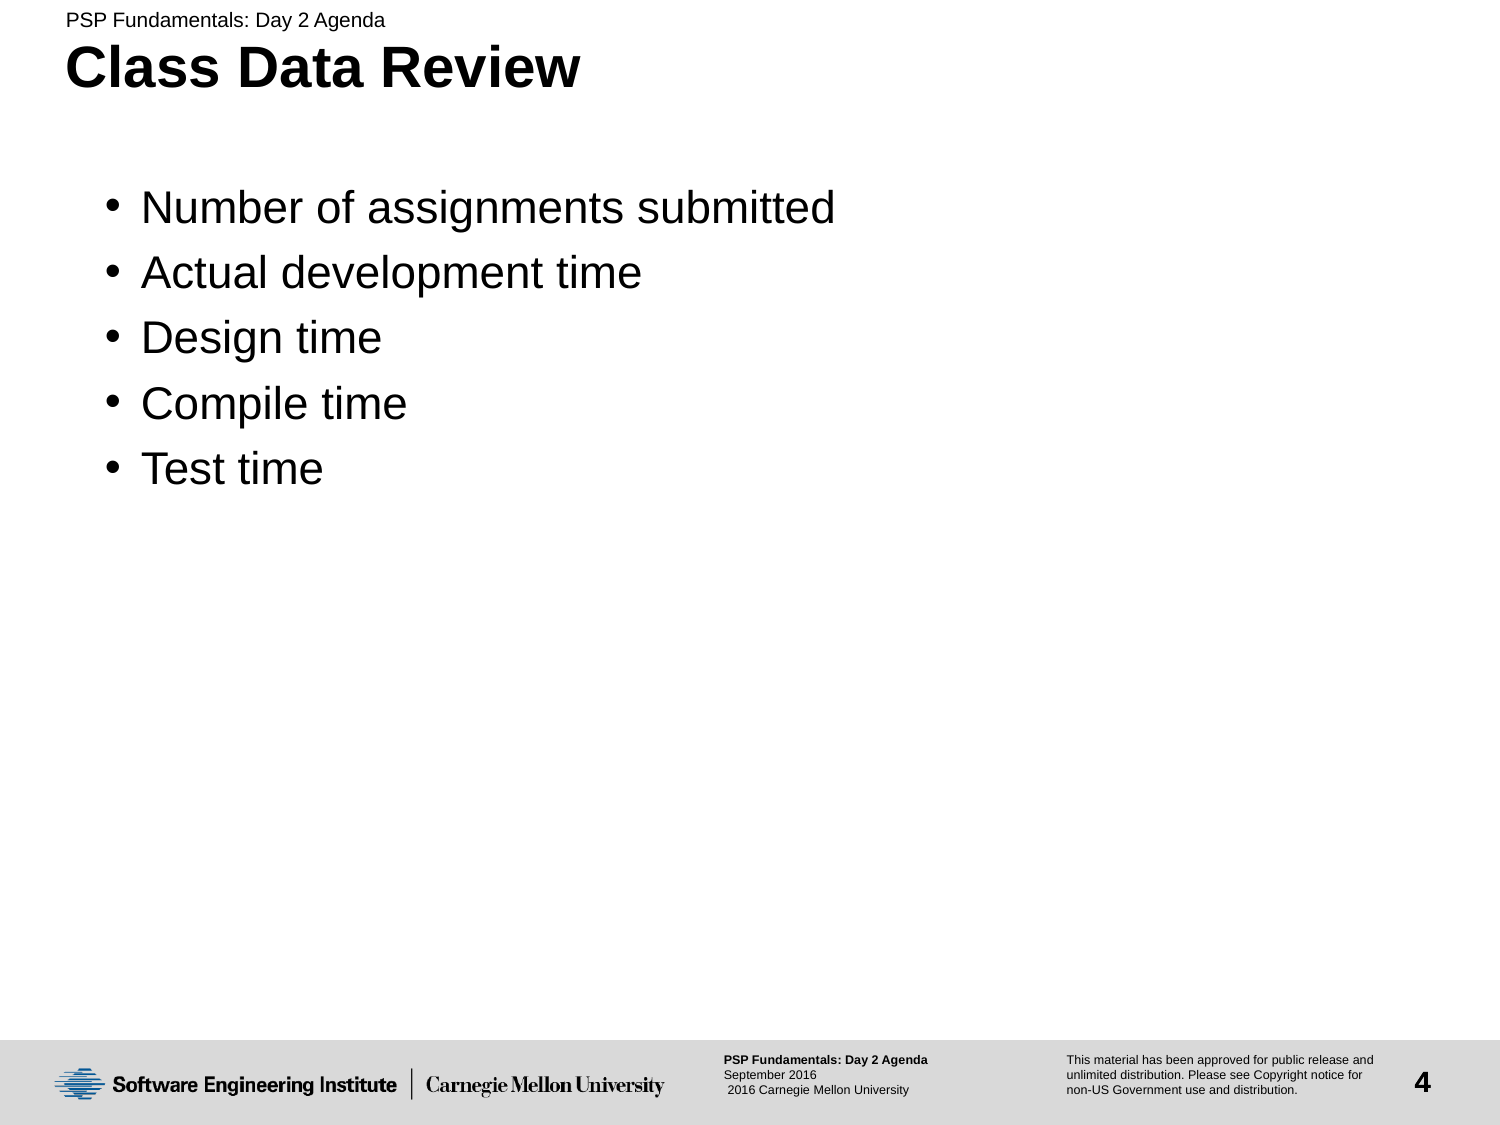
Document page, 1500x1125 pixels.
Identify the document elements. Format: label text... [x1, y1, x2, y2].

title Class Data Review [65, 37, 1430, 148]
list Number of assignments submitted Actual development time Design time Compile time Test time [65, 177, 1431, 1000]
picture [46, 1061, 673, 1104]
